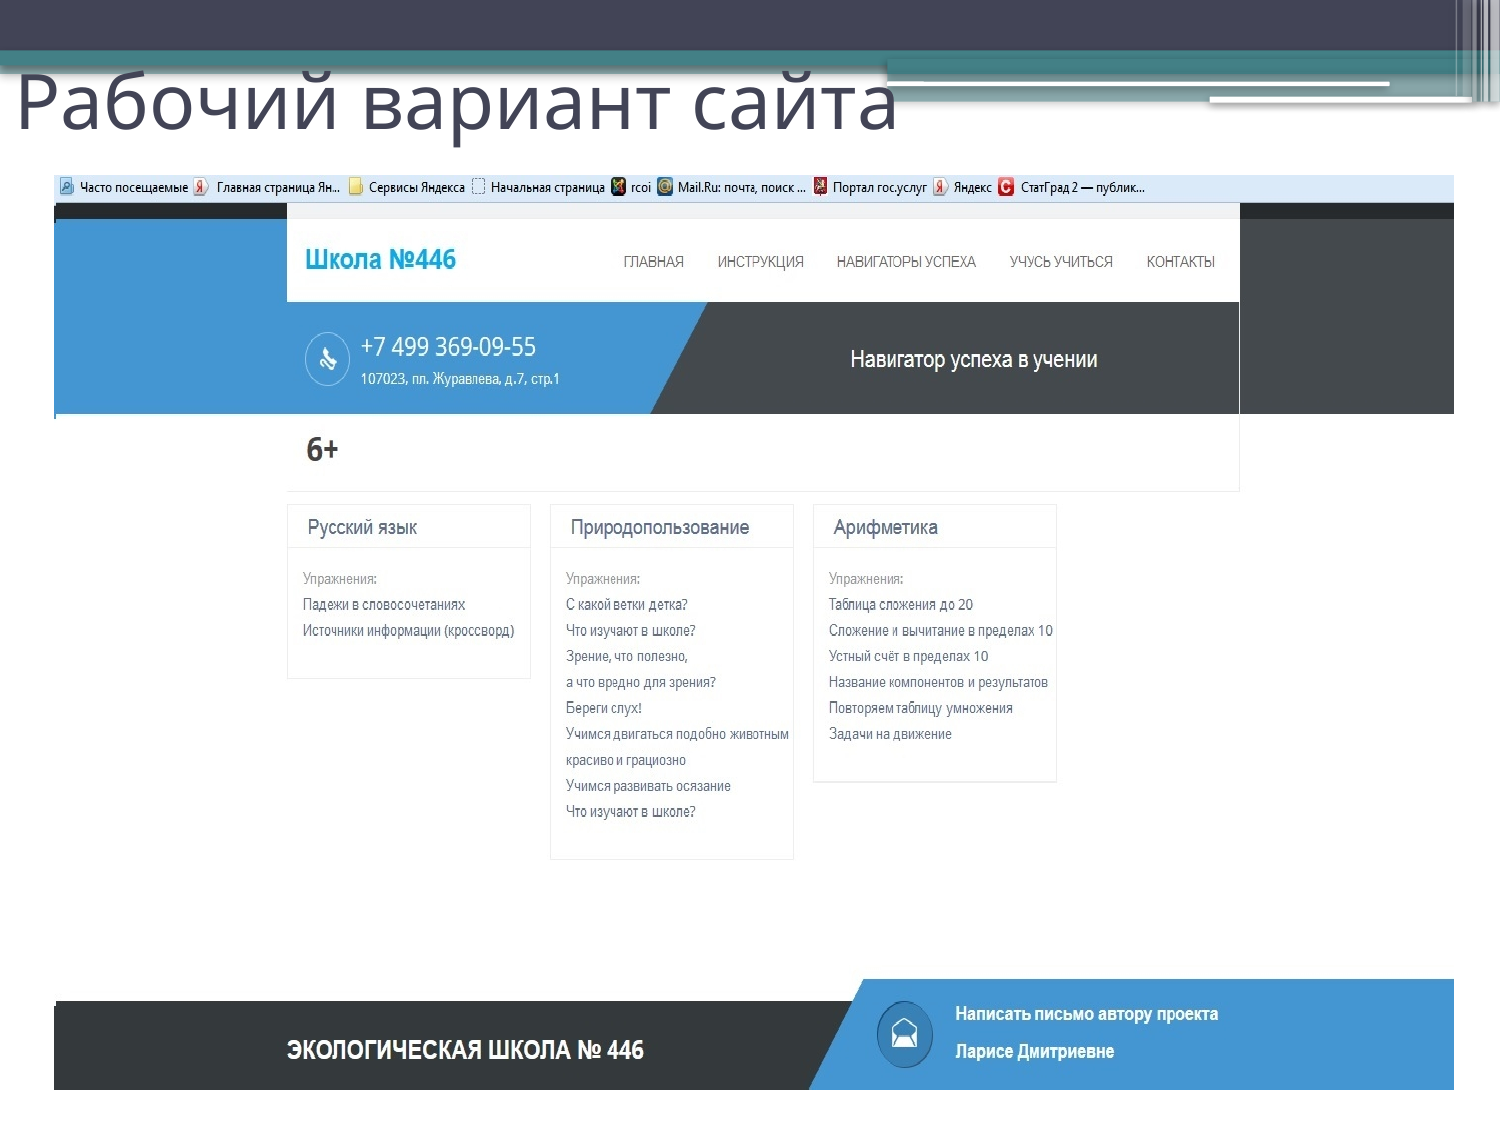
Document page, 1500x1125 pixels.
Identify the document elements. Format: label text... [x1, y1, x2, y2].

title Рабочий вариант сайта [0, 45, 1350, 153]
picture [54, 175, 1454, 1091]
